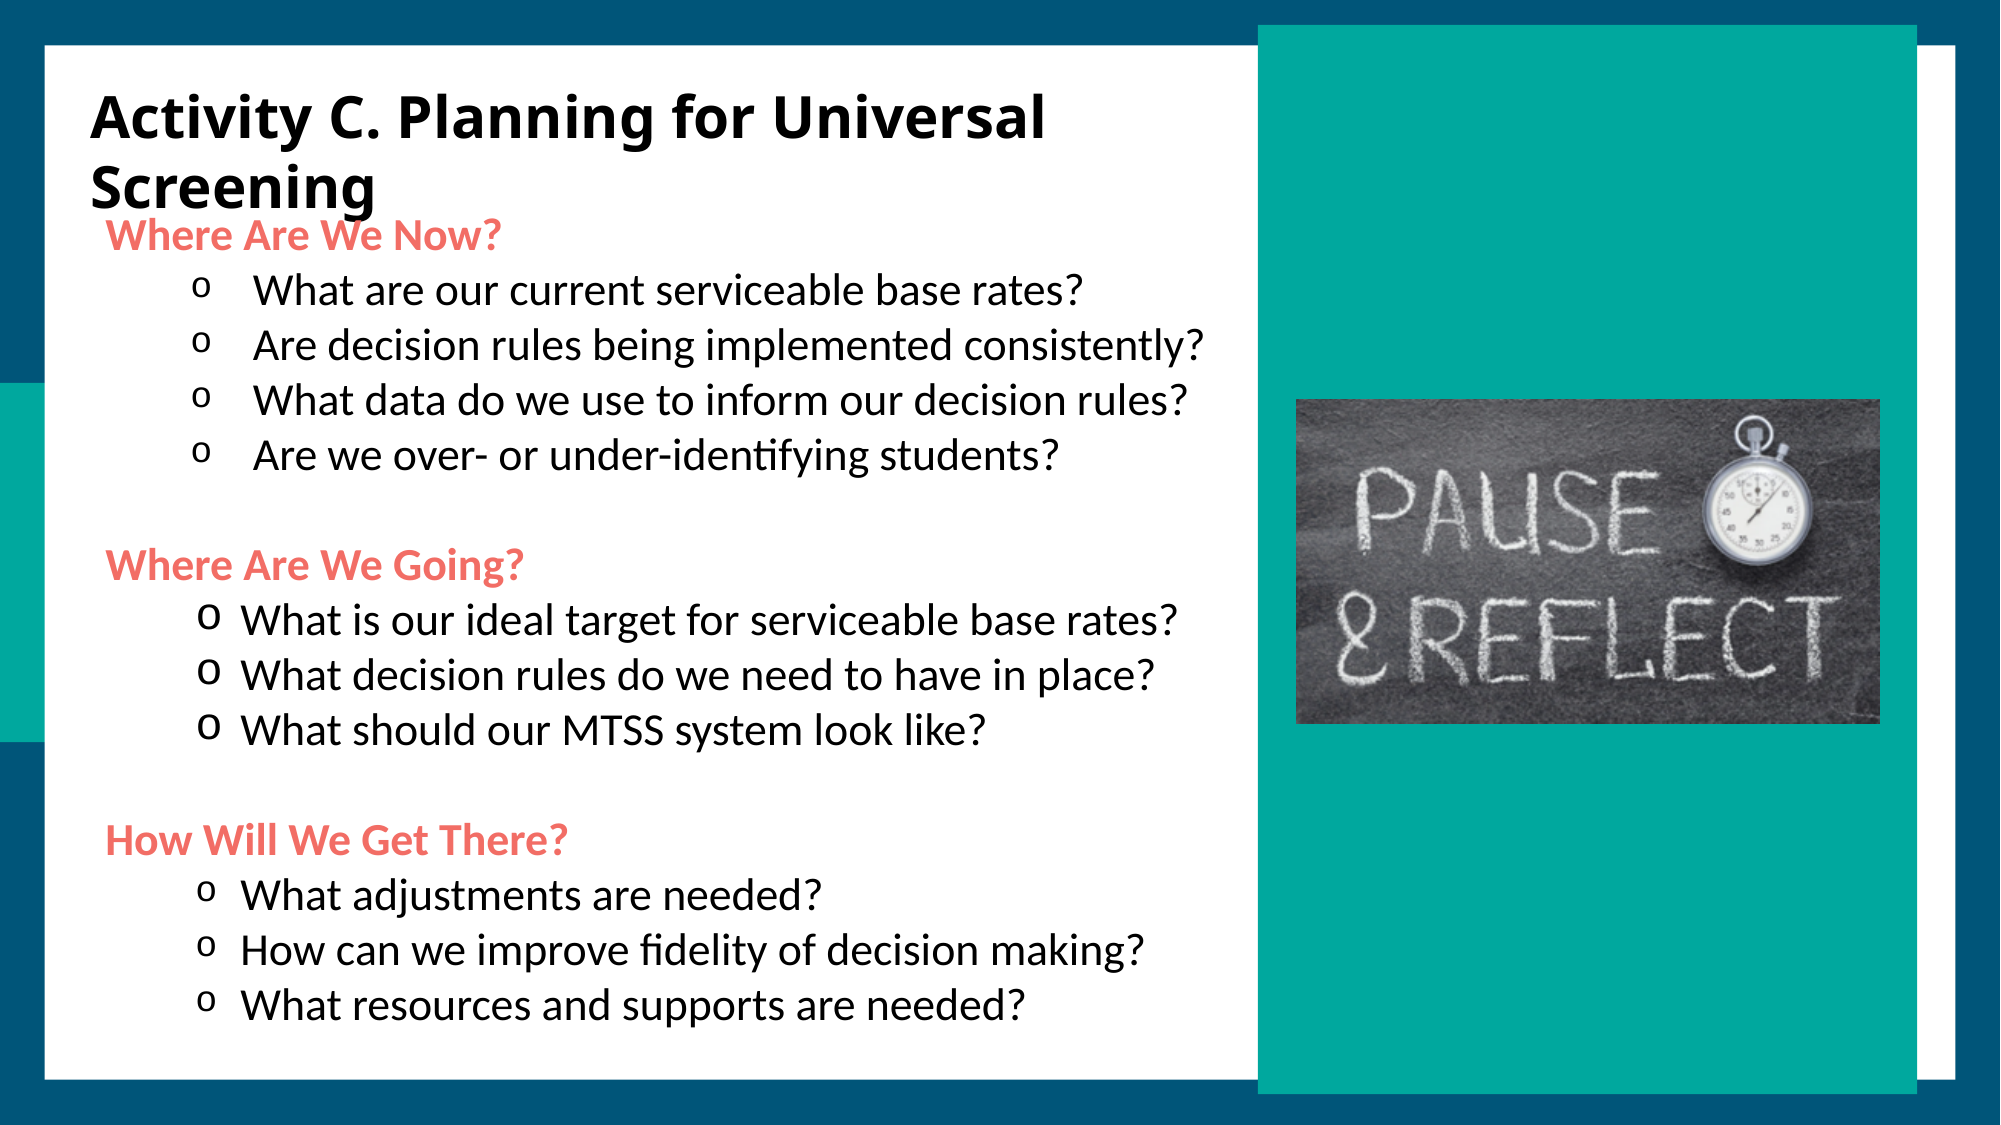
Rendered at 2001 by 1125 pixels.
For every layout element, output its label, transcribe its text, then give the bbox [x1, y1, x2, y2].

picture [1296, 399, 1880, 724]
list Where Are We Now? What are our current serviceable base rates? Are decision rules being implemented consistently? What data do we use to inform our decision rules? Are we over- or under-identifying students? Where Are We Going? What is our ideal target for serviceable base rates? What decision rules do we need to have in place? What should our MTSS system look like? How Will We Get There? What adjustments are needed? How can we improve fidelity of decision making? What resources and supports are needed? [90, 204, 1241, 1069]
title Activity C. Planning for Universal Screening [90, 59, 1241, 204]
